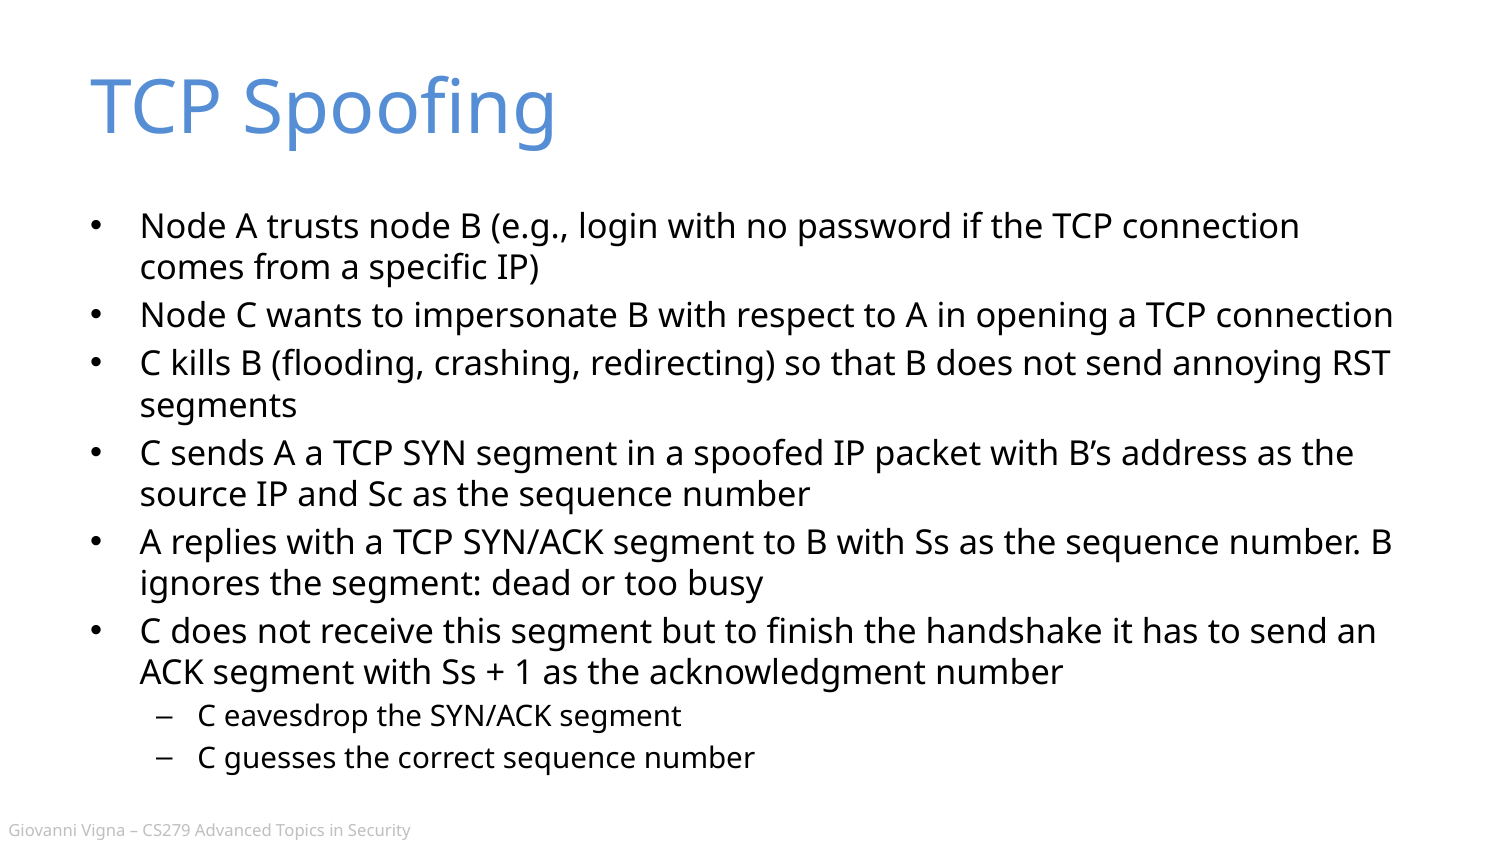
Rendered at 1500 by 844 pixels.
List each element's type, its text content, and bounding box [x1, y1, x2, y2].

list Node A trusts node B (e.g., login with no password if the TCP connection comes from a specific IP) Node C wants to impersonate B with respect to A in opening a TCP connection C kills B (flooding, crashing, redirecting) so that B does not send annoying RST segments C sends A a TCP SYN segment in a spoofed IP packet with B’s address as the source IP and Sc as the sequence number A replies with a TCP SYN/ACK segment to B with Ss as the sequence number. B ignores the segment: dead or too busy C does not receive this segment but to finish the handshake it has to send an ACK segment with Ss + 1 as the acknowledgment number C eavesdrop the SYN/ACK segment C guesses the correct sequence number [75, 196, 1425, 813]
title TCP Spoofing [75, 33, 1425, 175]
